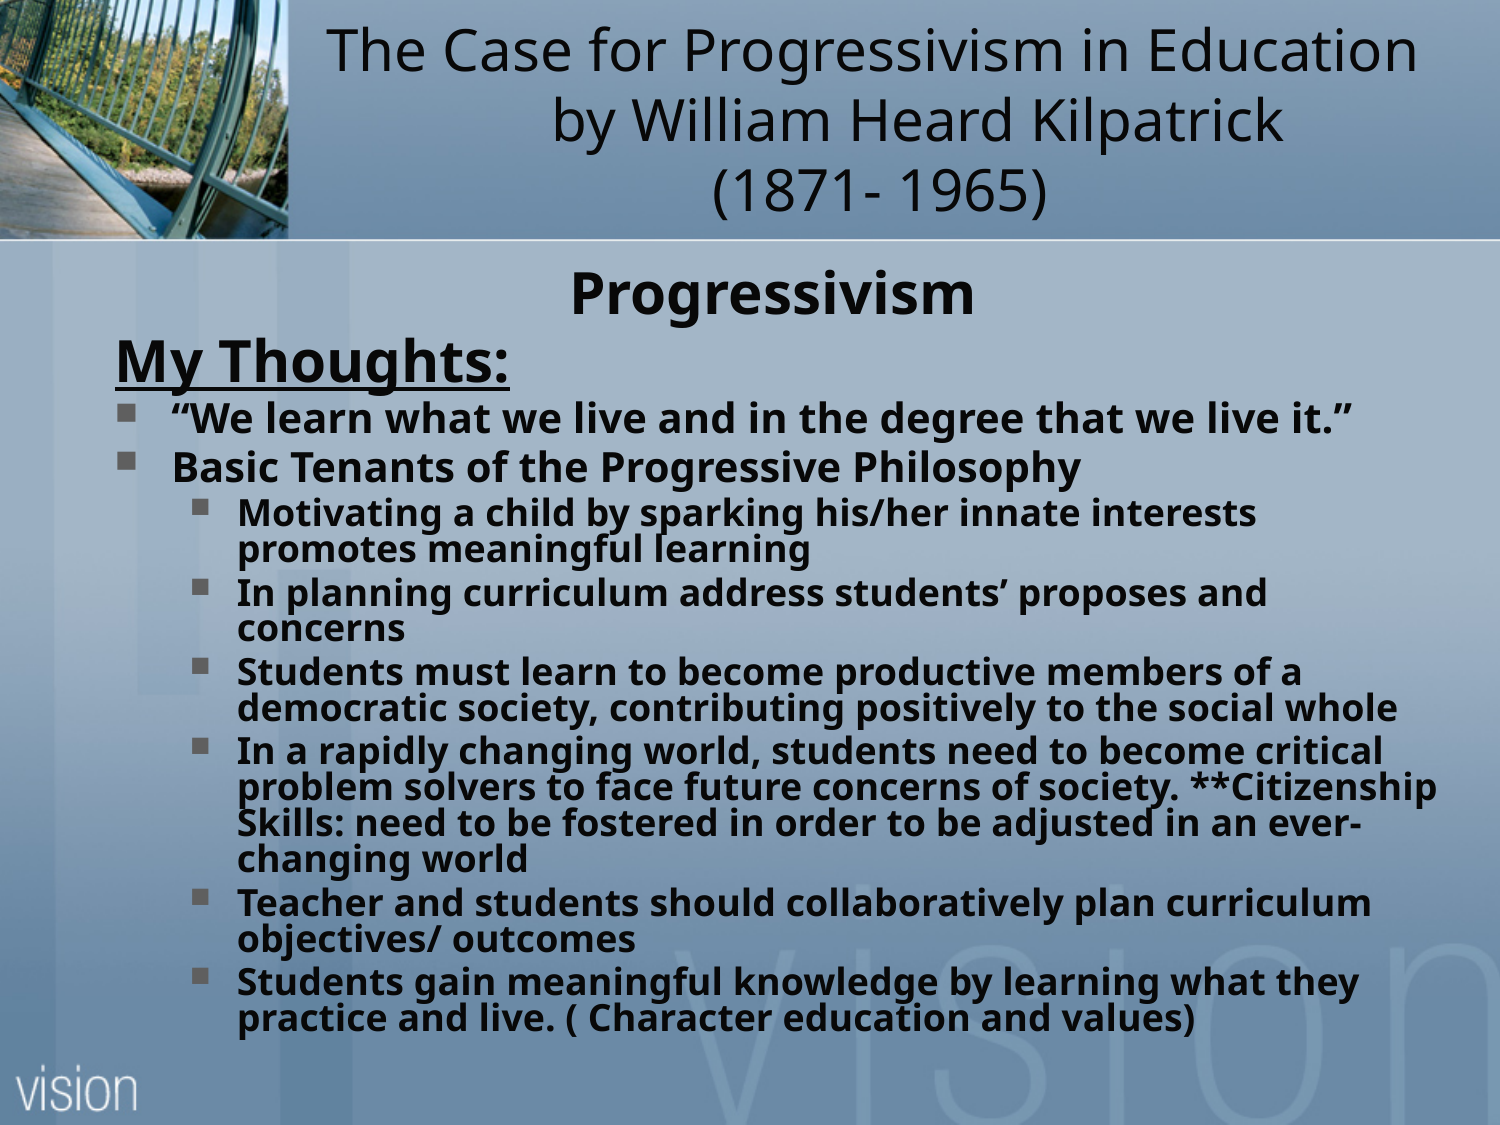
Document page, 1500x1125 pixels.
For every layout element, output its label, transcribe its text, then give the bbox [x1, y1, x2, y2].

title The Case for Progressivism in Education by William Heard Kilpatrick (1871- 1965) [299, 30, 1462, 207]
list Progressivism My Thoughts: “We learn what we live and in the degree that we live it.” Basic Tenants of the Progressive Philosophy Motivating a child by sparking his/her innate interests promotes meaningful learning In planning curriculum address students’ proposes and concerns Students must learn to become productive members of a democratic society, contributing positively to the social whole In a rapidly changing world, students need to become critical problem solvers to face future concerns of society. **Citizenship Skills: need to be fostered in order to be adjusted in an ever-changing world Teacher and students should collaboratively plan curriculum objectives/ outcomes Students gain meaningful knowledge by learning what they practice and live. ( Character education and values) [99, 262, 1462, 1096]
picture [0, 0, 1500, 1125]
